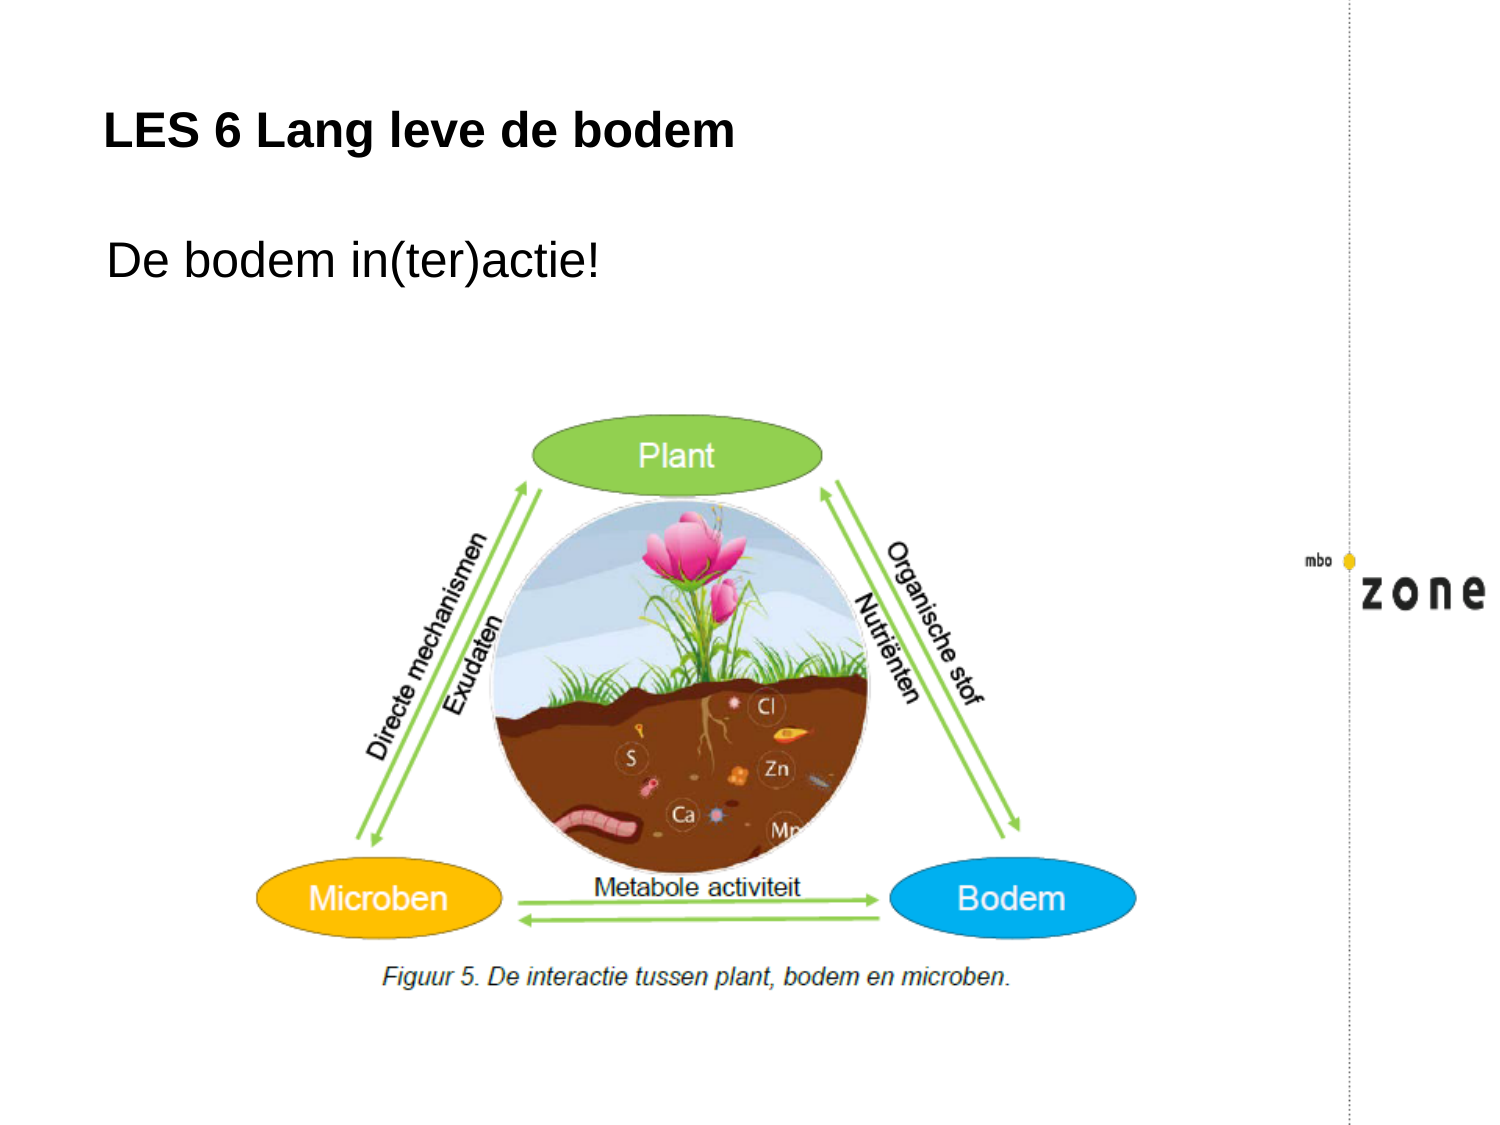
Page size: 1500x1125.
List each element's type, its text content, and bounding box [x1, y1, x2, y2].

picture [1197, 0, 1500, 1125]
text_box De bodem in(ter)actie! [91, 219, 616, 295]
picture [208, 385, 1187, 1009]
text_box LES 6 Lang leve de bodem [88, 89, 1187, 165]
